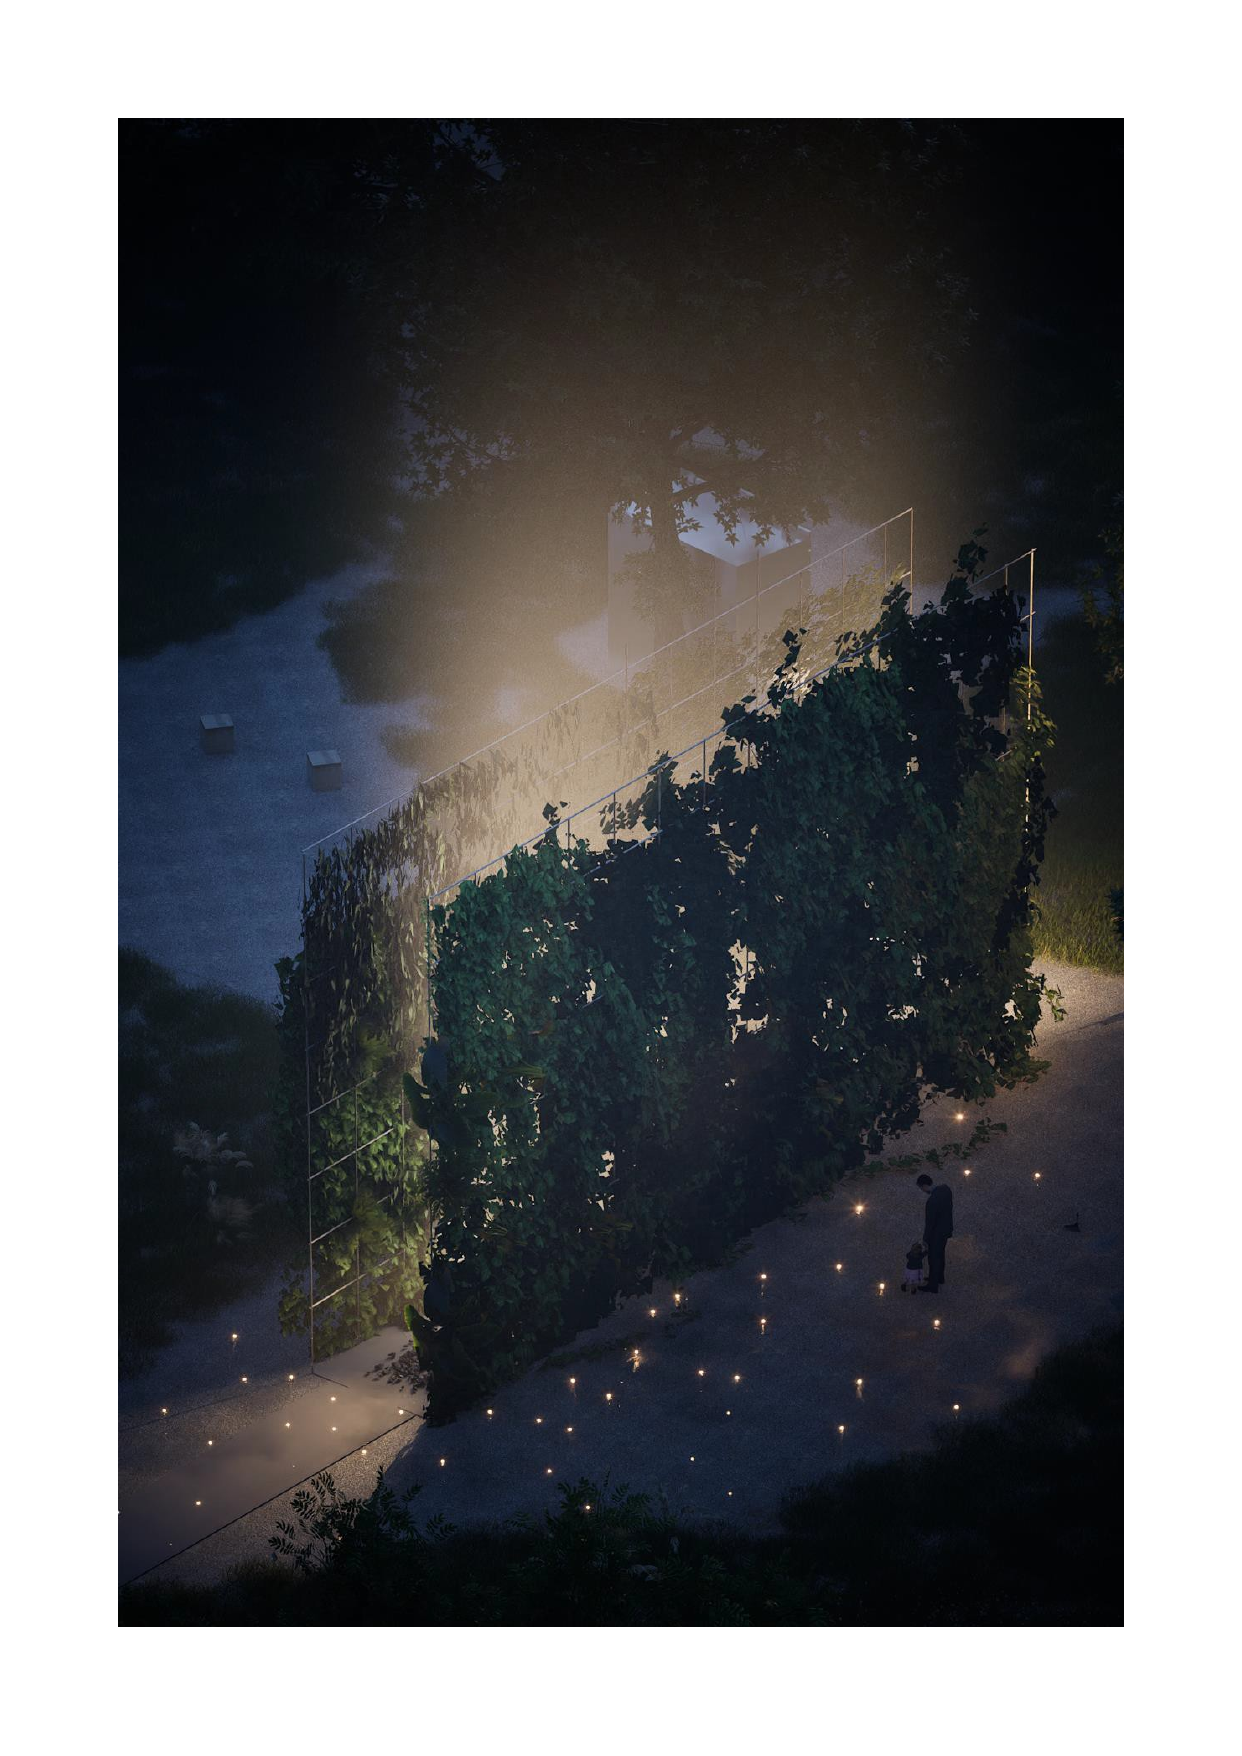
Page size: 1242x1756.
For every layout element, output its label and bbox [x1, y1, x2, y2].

picture [117, 117, 1124, 1627]
